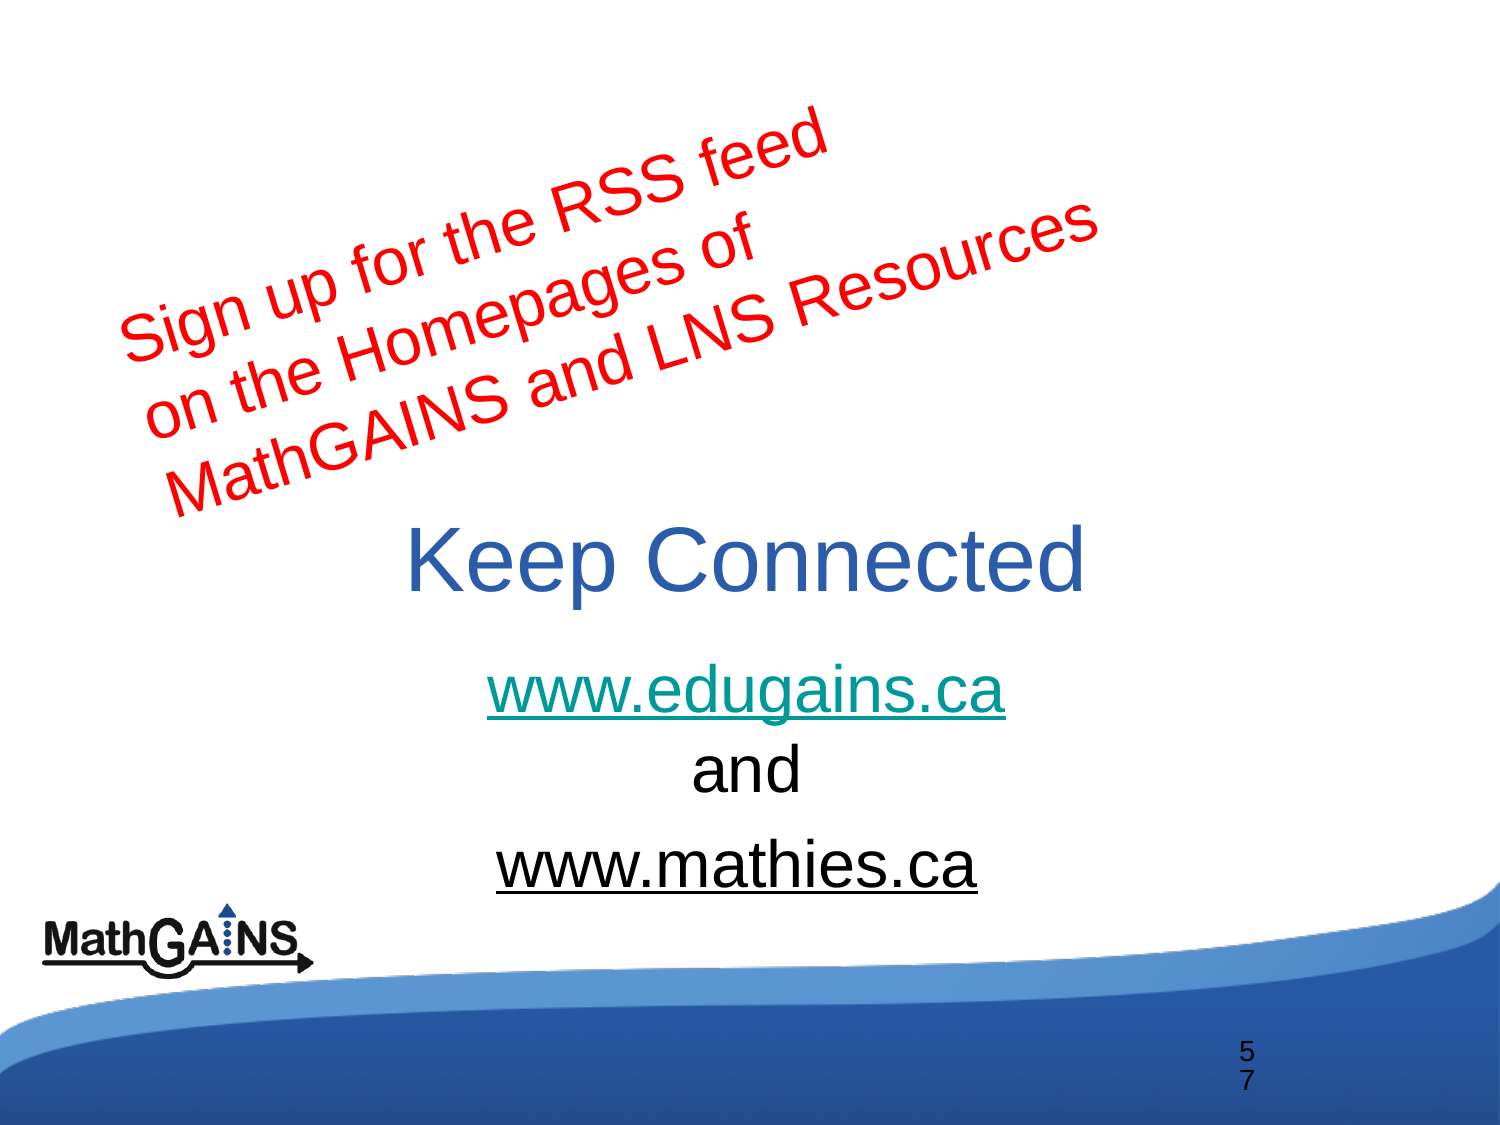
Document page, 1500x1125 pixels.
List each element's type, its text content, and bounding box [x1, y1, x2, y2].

picture [0, 878, 1500, 1125]
title Keep Connected [111, 433, 1388, 676]
subtitle www.edugains.ca and www.mathies.ca [224, 636, 1276, 926]
slide_number 57 [1223, 1023, 1277, 1075]
text_box Sign up for the RSS feed on the Homepages of MathGAINS and LNS Resources [91, 1, 1165, 620]
